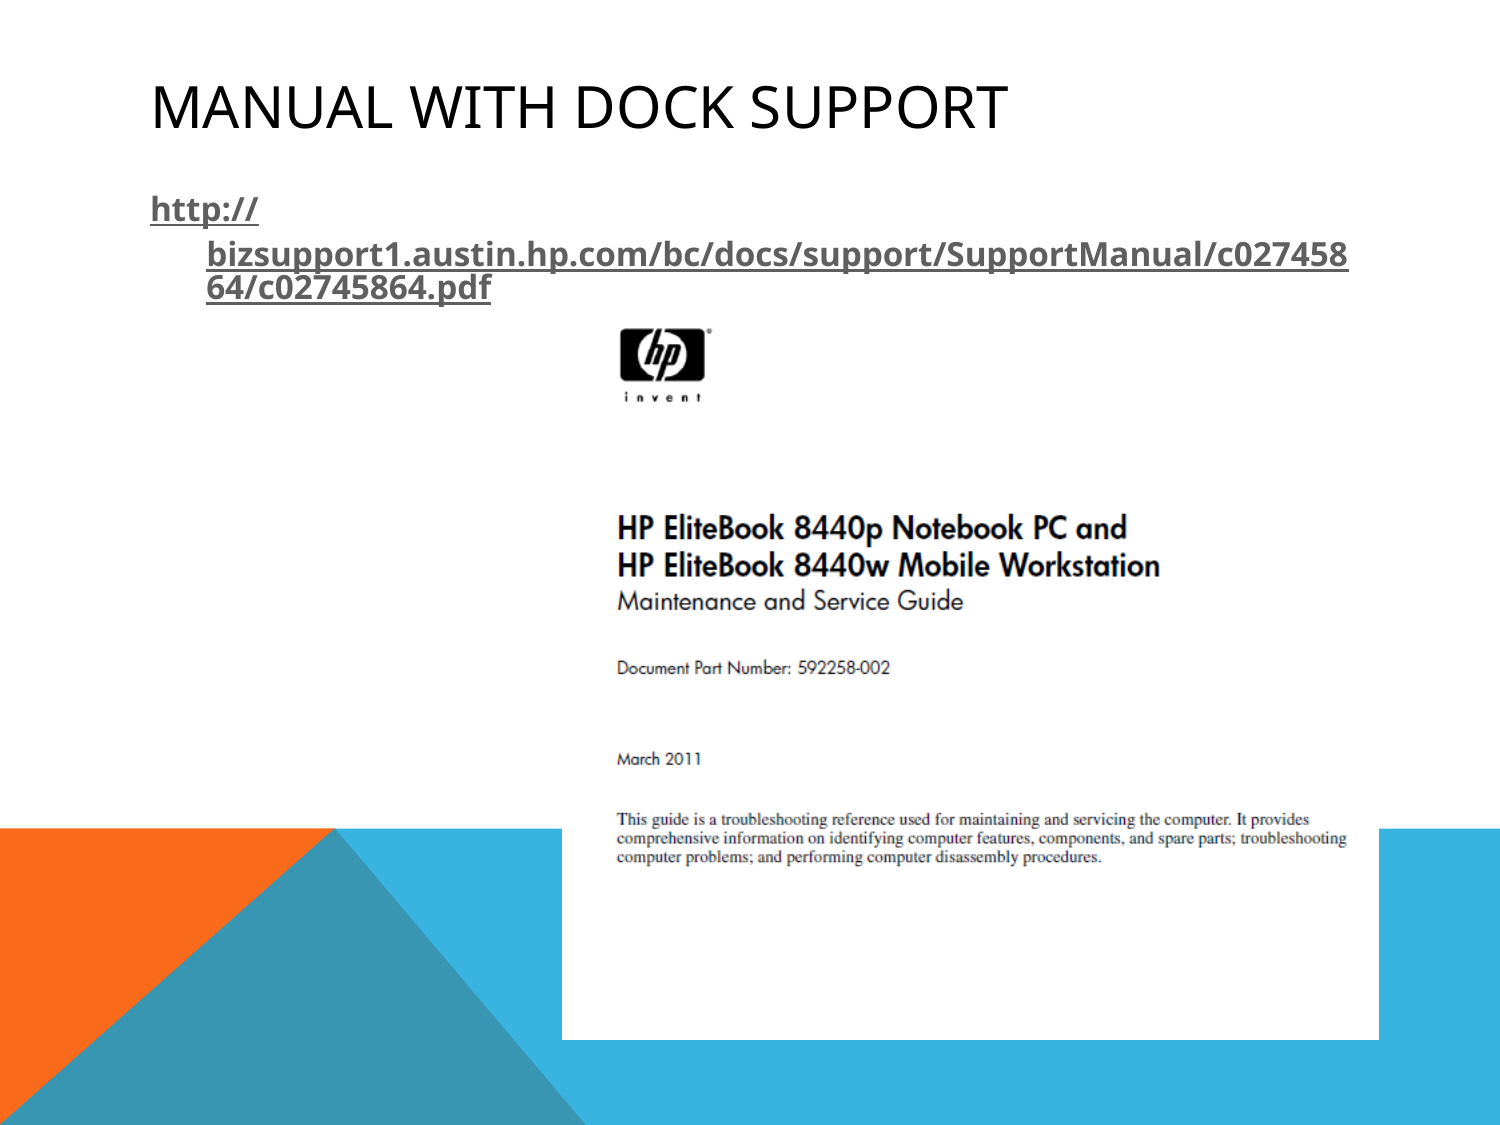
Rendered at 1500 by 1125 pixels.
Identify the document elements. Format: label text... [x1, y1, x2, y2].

picture [562, 299, 1379, 1040]
list http://bizsupport1.austin.hp.com/bc/docs/support/SupportManual/c02745864/c02745864.pdf [135, 180, 1369, 768]
title Manual with Dock support [135, 60, 1369, 150]
